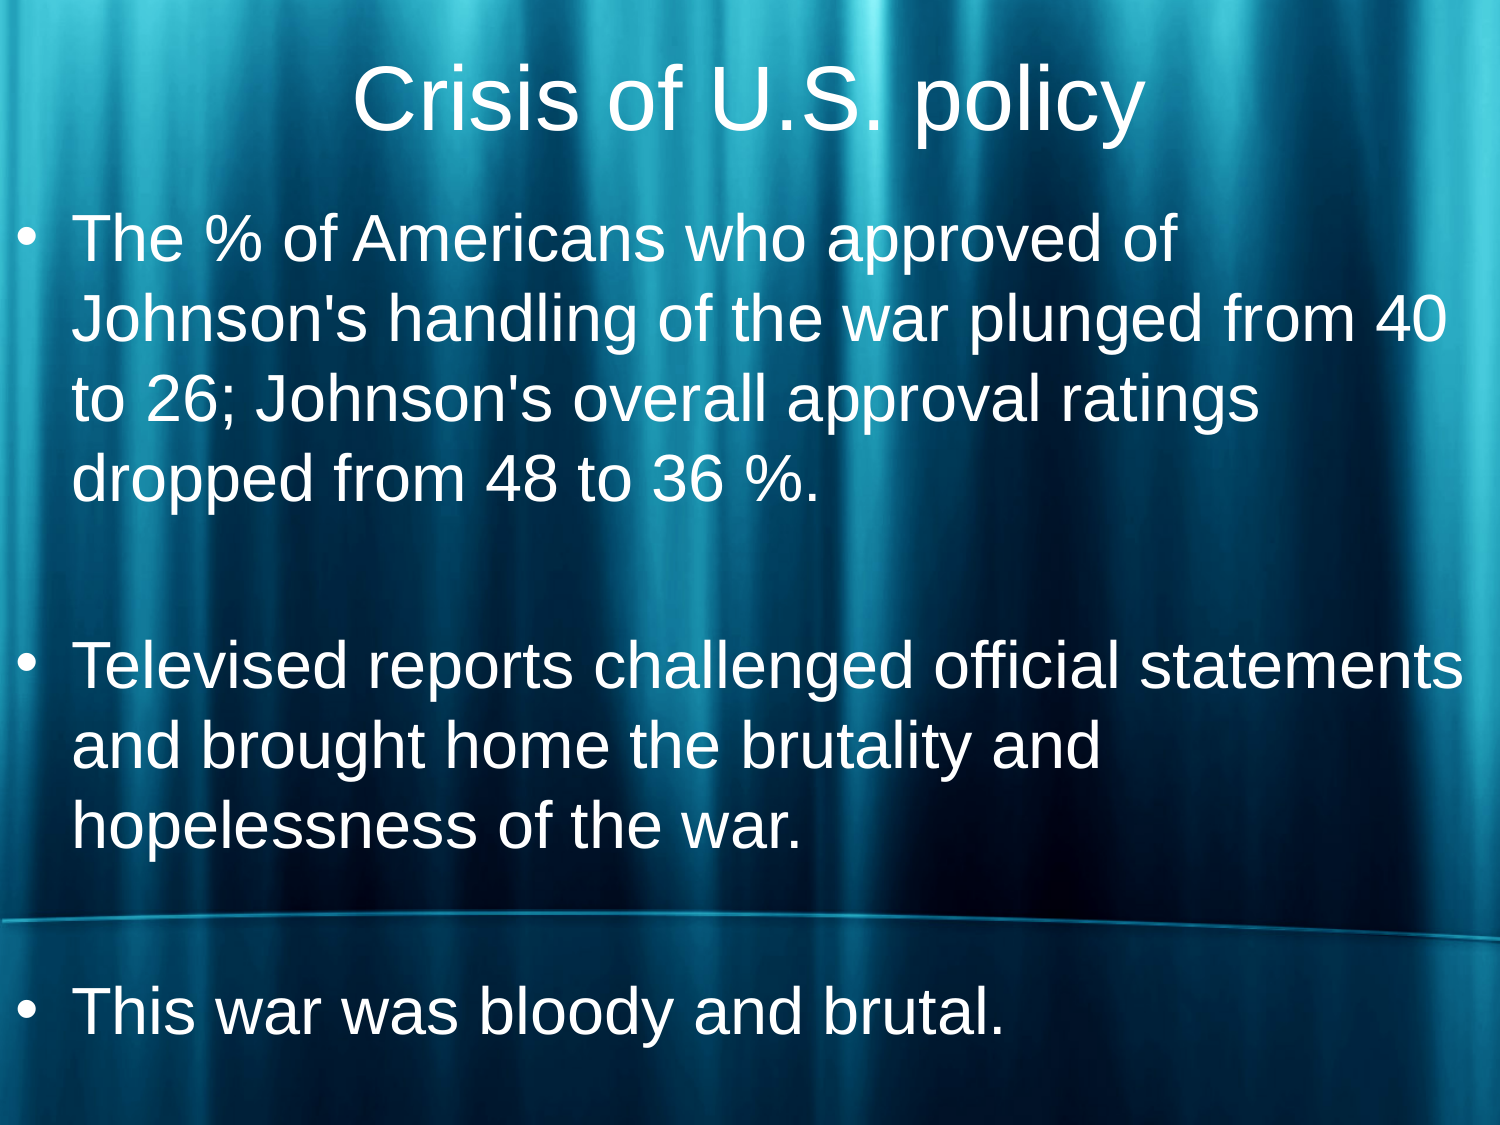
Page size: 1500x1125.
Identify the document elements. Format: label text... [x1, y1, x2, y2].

list The % of Americans who approved of Johnson's handling of the war plunged from 40 to 26; Johnson's overall approval ratings dropped from 48 to 36 %. Televised reports challenged official statements and brought home the brutality and hopelessness of the war. This war was bloody and brutal. [0, 187, 1500, 1125]
title Crisis of U.S. policy [0, 0, 1500, 187]
